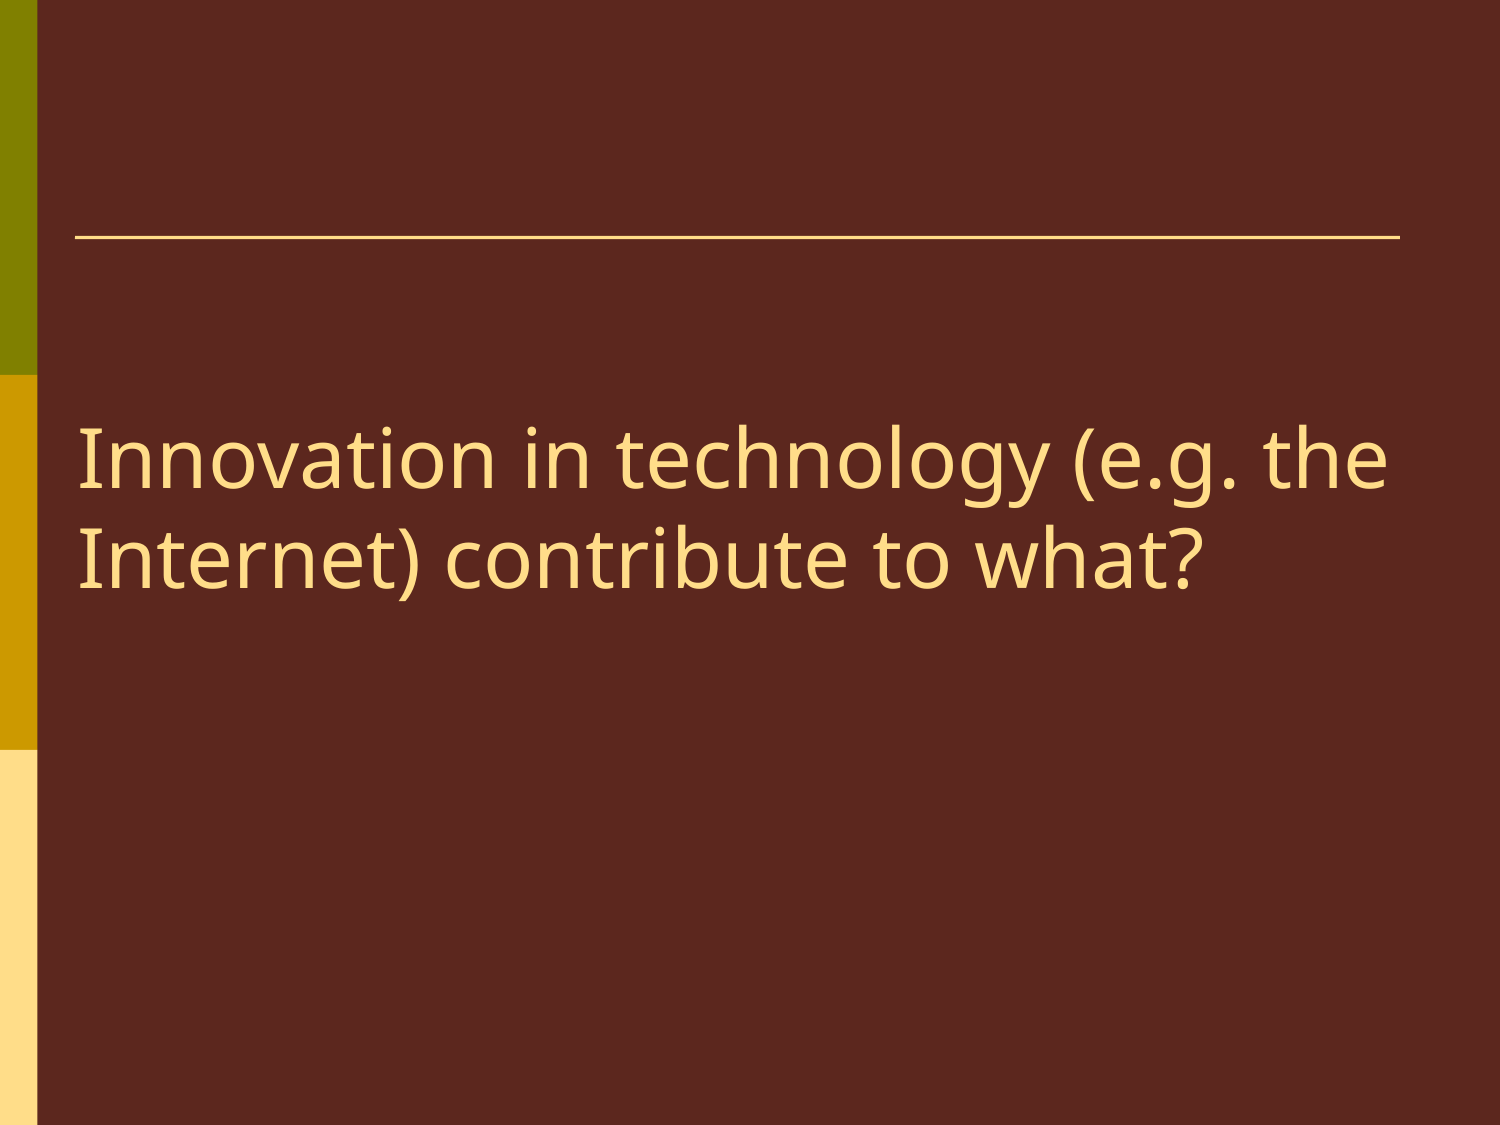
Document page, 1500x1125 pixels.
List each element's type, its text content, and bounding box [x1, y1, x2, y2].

title Innovation in technology (e.g. the Internet) contribute to what? [62, 425, 1413, 613]
